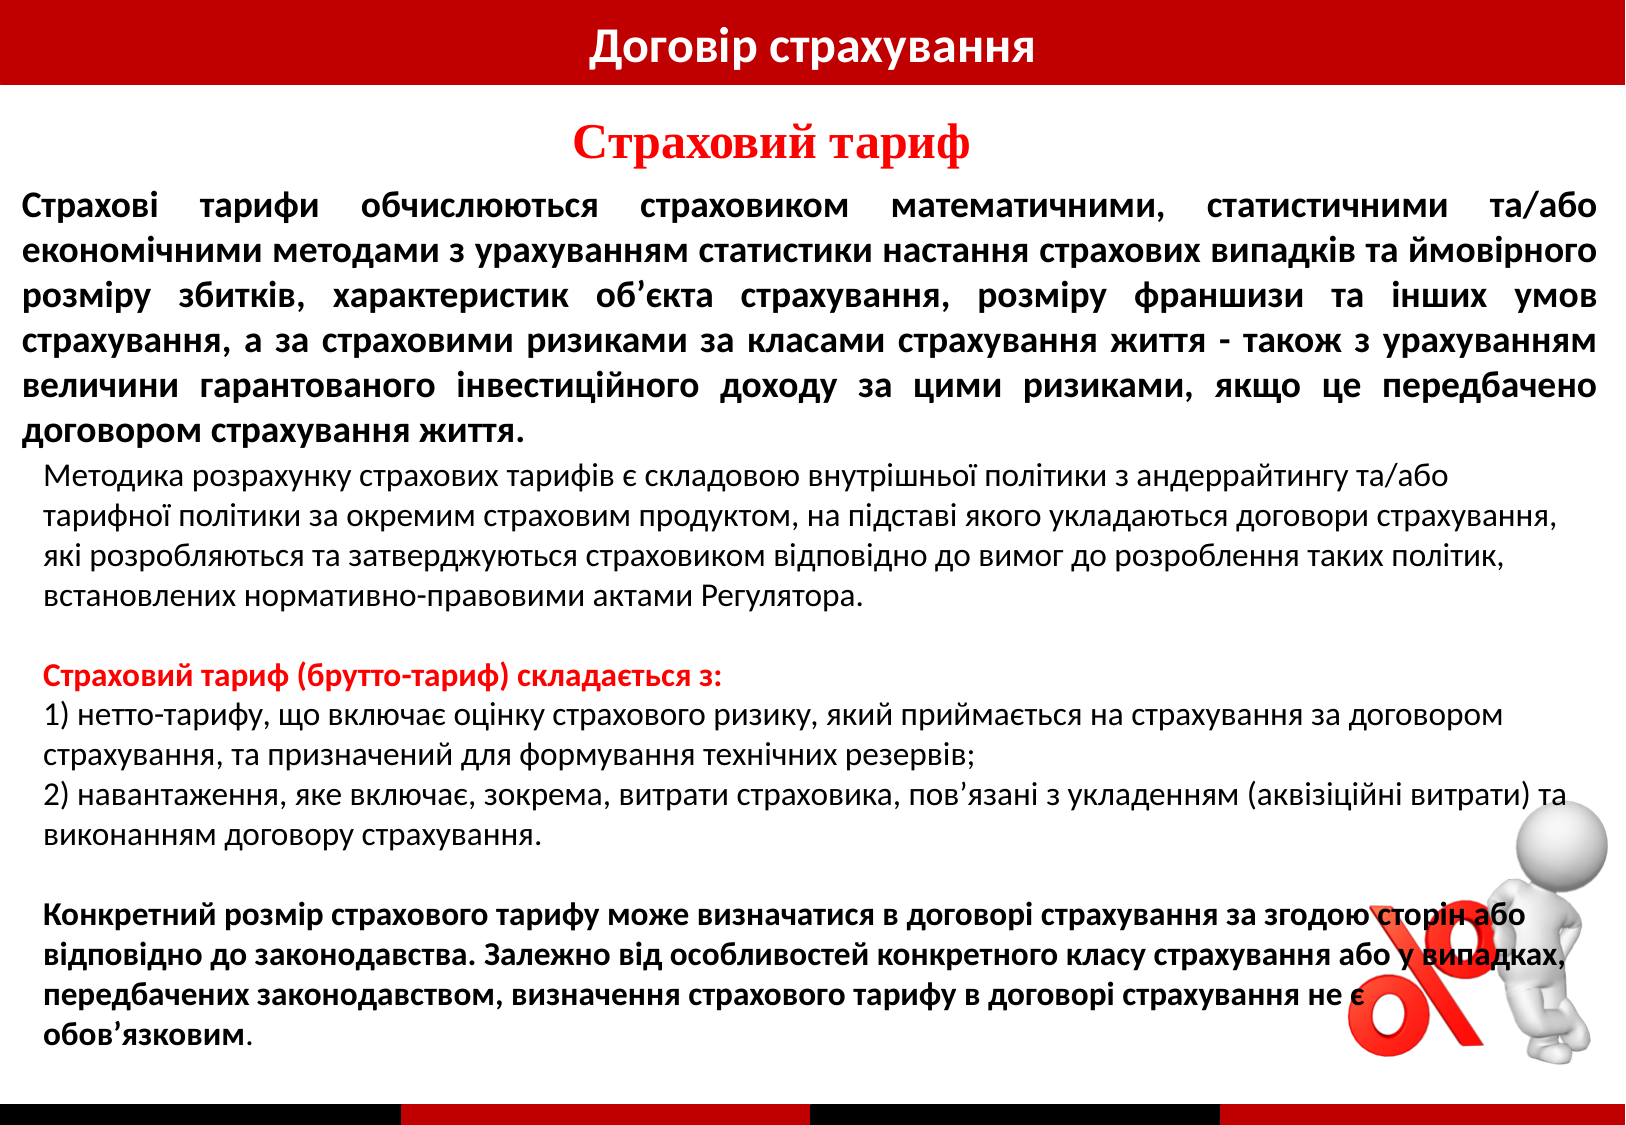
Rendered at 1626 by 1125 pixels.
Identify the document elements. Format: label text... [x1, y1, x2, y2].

picture [1338, 794, 1622, 1076]
text_box [1220, 1104, 1625, 1125]
text_box Договір страхування [0, 0, 1625, 85]
text_box [0, 1104, 401, 1125]
text_box [401, 1104, 810, 1125]
text_box [810, 1104, 1220, 1125]
text_box Методика розрахунку страхових тарифів є складовою внутрішньої політики з андеррайтингу та/або тарифної політики за окремим страховим продуктом, на підставі якого укладаються договори страхування, які розробляються та затверджуються страховиком відповідно до вимог до розроблення таких політик, встановлених нормативно-правовими актами Регулятора. Страховий тариф (брутто-тариф) складається з: 1) нетто-тарифу, що включає оцінку страхового ризику, який приймається на страхування за договором страхування, та призначений для формування технічних резервів; 2) навантаження, яке включає, зокрема, витрати страховика, пов’язані з укладенням (аквізіційні витрати) та виконанням договору страхування. Конкретний розмір страхового тарифу може визначатися в договорі страхування за згодою сторін або відповідно до законодавства. Залежно від особливостей конкретного класу страхування або у випадках, передбачених законодавством, визначення страхового тарифу в договорі страхування не є обов’язковим. [28, 445, 1588, 1060]
text_box Страховий тариф [4, 100, 1540, 176]
text_box Страхові тарифи обчислюються страховиком математичними, статистичними та/або економічними методами з урахуванням статистики настання страхових випадків та ймовірного розміру збитків, характеристик об’єкта страхування, розміру франшизи та інших умов страхування, а за страховими ризиками за класами страхування життя - також з урахуванням величини гарантованого інвестиційного доходу за цими ризиками, якщо це передбачено договором страхування життя. [7, 172, 1614, 457]
